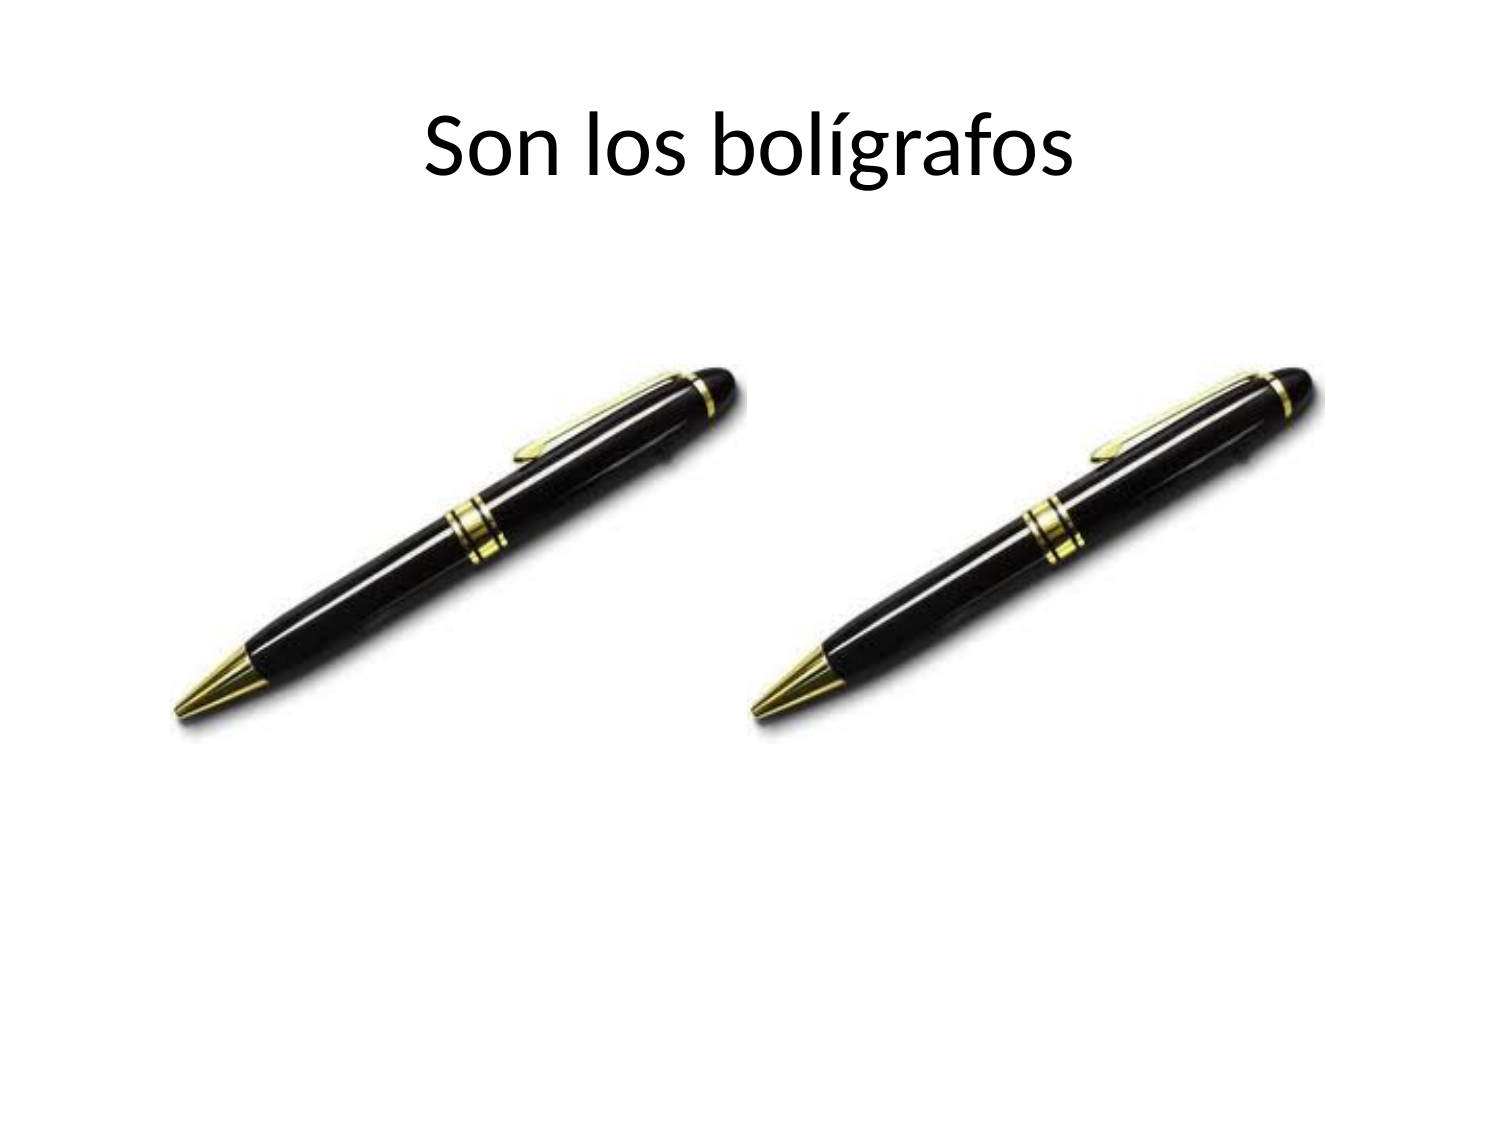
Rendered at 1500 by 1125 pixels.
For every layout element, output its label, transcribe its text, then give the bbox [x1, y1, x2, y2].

picture [170, 364, 1325, 744]
title Son los bolígrafos [75, 45, 1425, 233]
